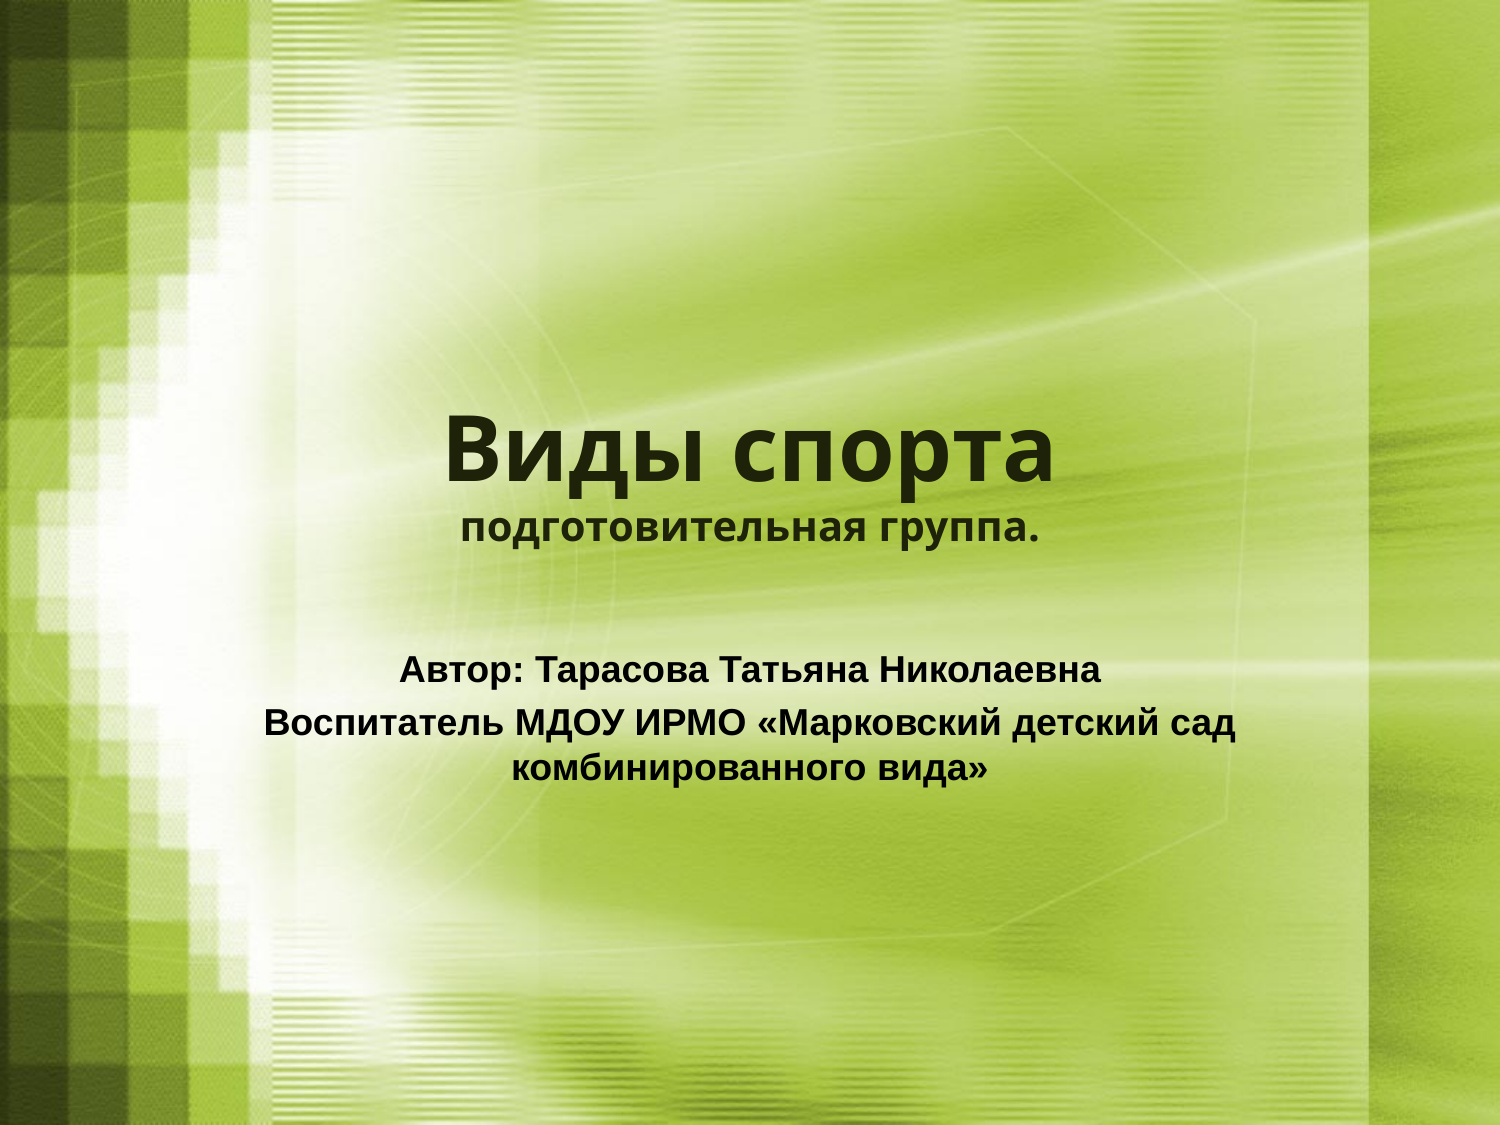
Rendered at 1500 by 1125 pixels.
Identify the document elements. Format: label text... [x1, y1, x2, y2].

picture [0, 0, 1500, 1125]
title Виды спорта подготовительная группа. [112, 349, 1388, 591]
subtitle Автор: Тарасова Татьяна Николаевна Воспитатель МДОУ ИРМО «Марковский детский сад комбинированного вида» [224, 637, 1276, 926]
